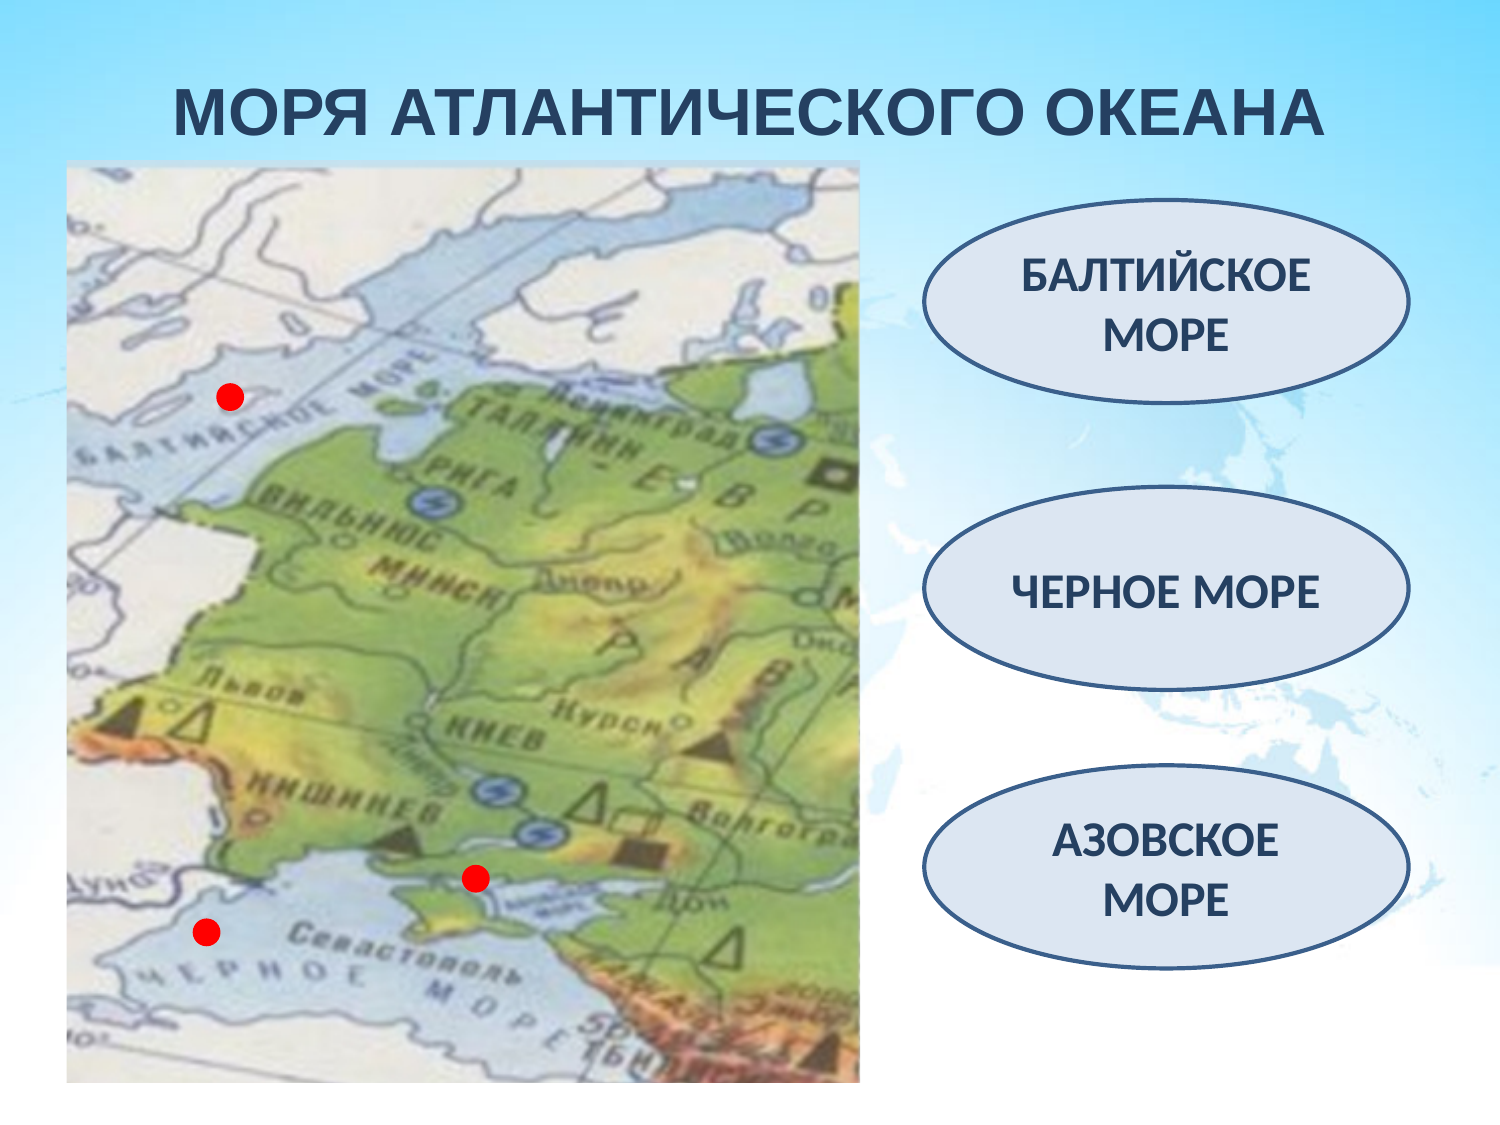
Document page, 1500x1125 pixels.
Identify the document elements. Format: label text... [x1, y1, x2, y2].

picture [0, 0, 1500, 1125]
text_box АЗОВСКОЕ МОРЕ [922, 763, 1411, 971]
text_box ЧЕРНОЕ МОРЕ [922, 484, 1411, 693]
text_box БАЛТИЙСКОЕ МОРЕ [922, 197, 1411, 406]
title МОРЯ АТЛАНТИЧЕСКОГО ОКЕАНА [75, 14, 1425, 203]
